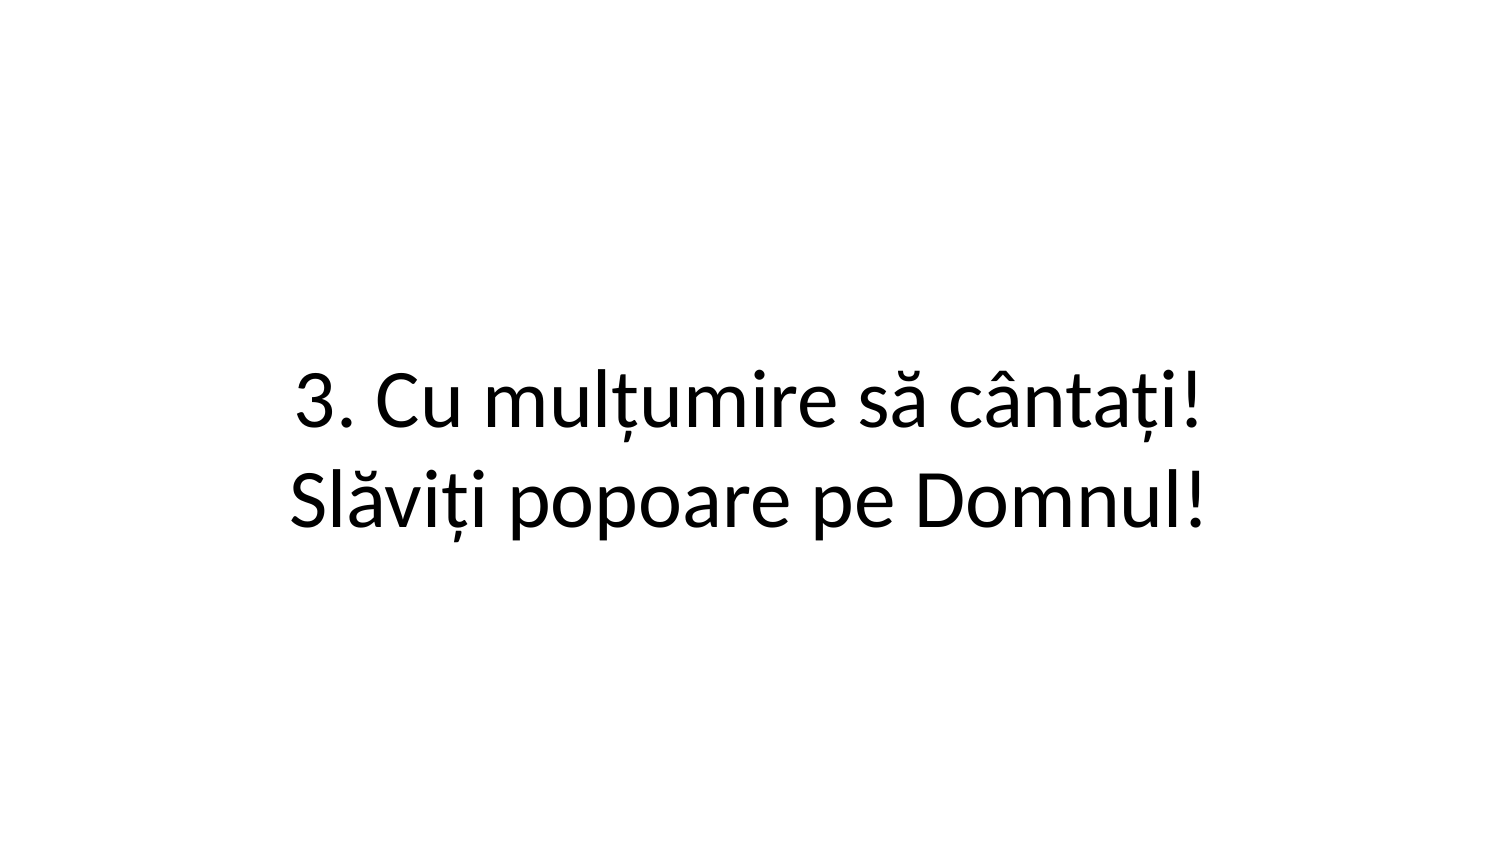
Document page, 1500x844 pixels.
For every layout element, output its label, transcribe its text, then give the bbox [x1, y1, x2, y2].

text_box 3. Cu mulțumire să cântați! Slăviți popoare pe Domnul! [274, 292, 1226, 552]
